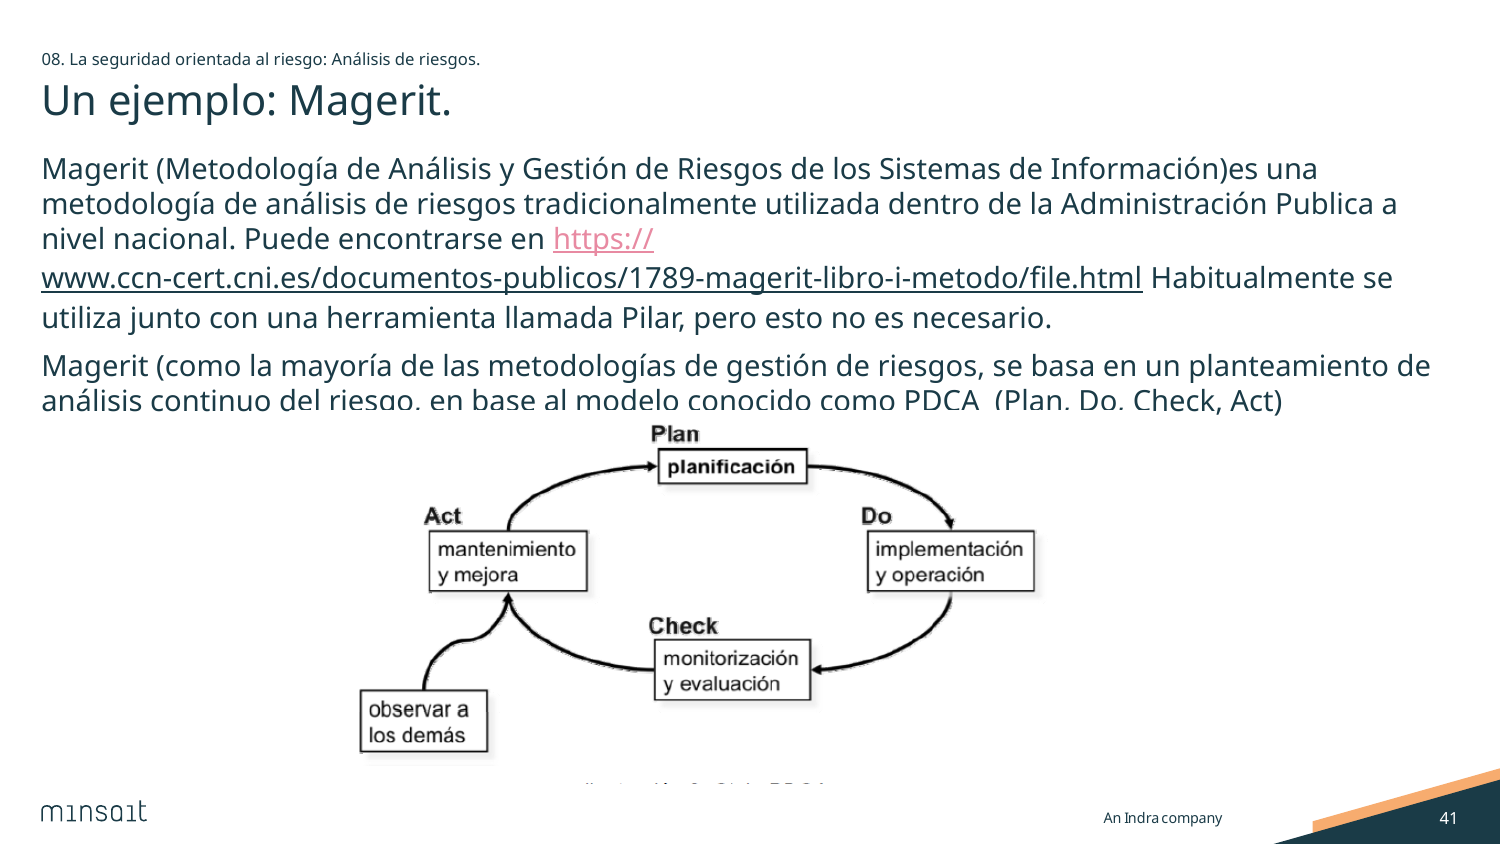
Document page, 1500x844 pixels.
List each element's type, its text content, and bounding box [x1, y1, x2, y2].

title Un ejemplo: Magerit. [41, 79, 1459, 150]
picture [289, 409, 1153, 783]
list 08. La seguridad orientada al riesgo: Análisis de riesgos. [41, 43, 1459, 75]
text_box Magerit (Metodología de Análisis y Gestión de Riesgos de los Sistemas de Información)es una metodología de análisis de riesgos tradicionalmente utilizada dentro de la Administración Publica a nivel nacional. Puede encontrarse en https://www.ccn-cert.cni.es/documentos-publicos/1789-magerit-libro-i-metodo/file.html Habitualmente se utiliza junto con una herramienta llamada Pilar, pero esto no es necesario. Magerit (como la mayoría de las metodologías de gestión de riesgos, se basa en un planteamiento de análisis continuo del riesgo, en base al modelo conocido como PDCA (Plan, Do, Check, Act) [41, 150, 1459, 436]
